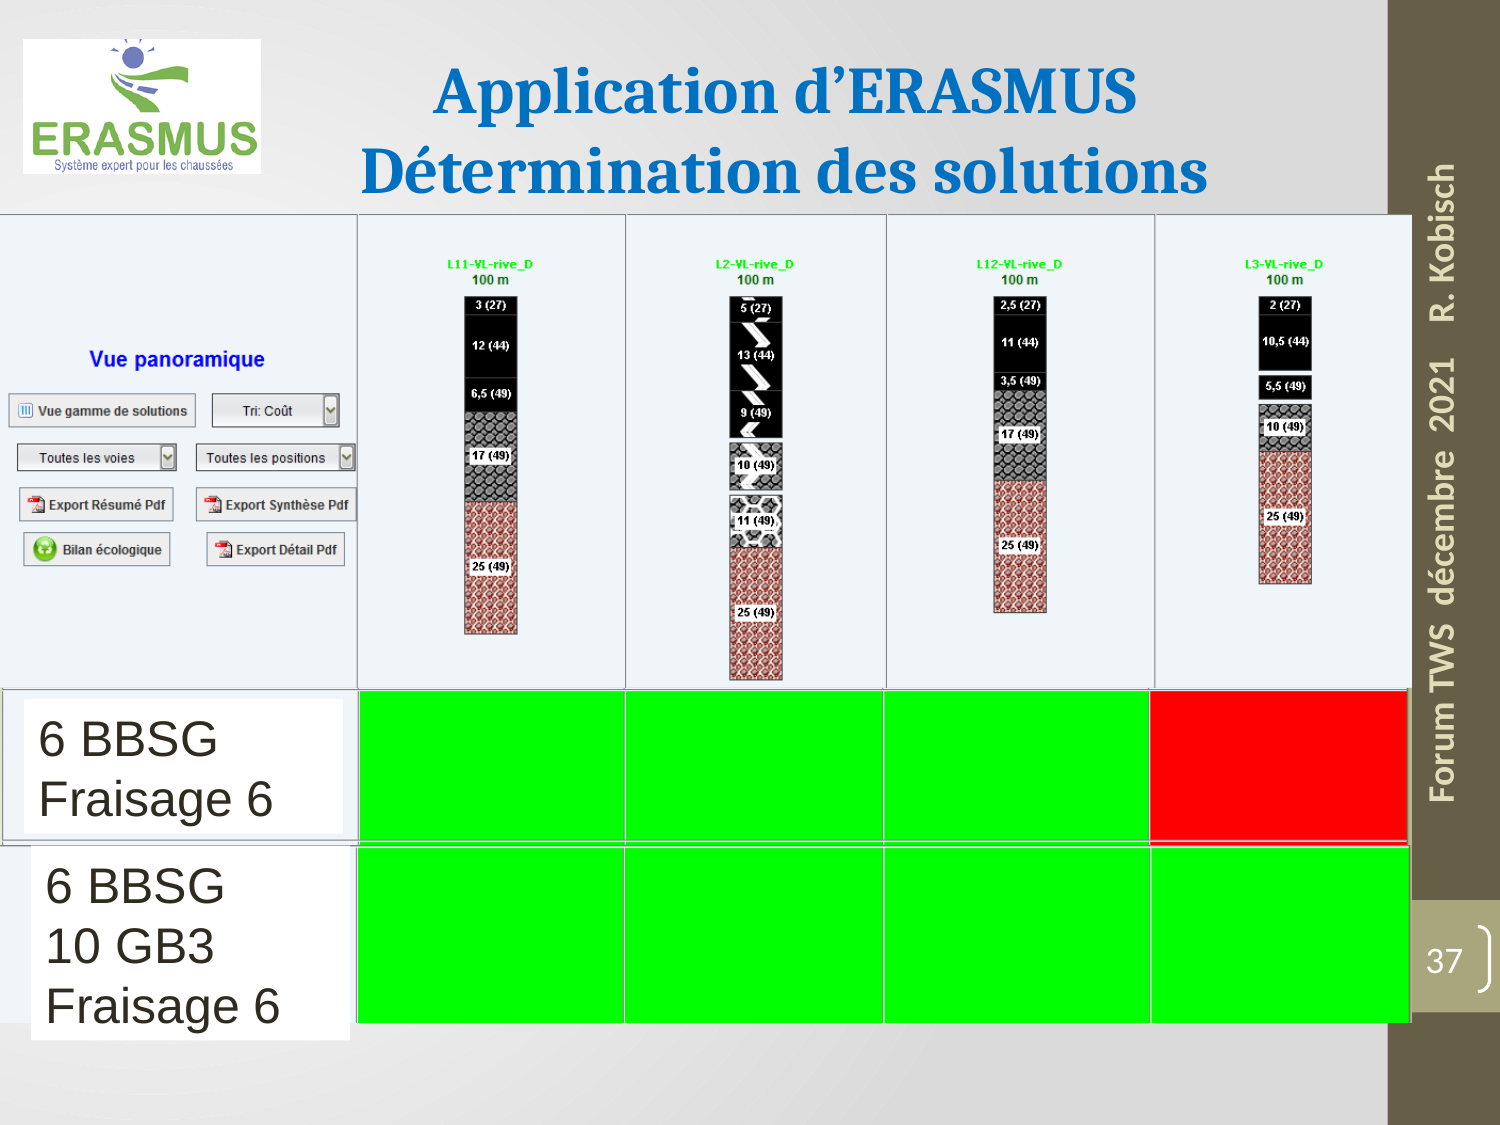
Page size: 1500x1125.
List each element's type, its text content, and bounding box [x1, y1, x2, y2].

picture [0, 214, 1412, 1023]
footer Forum TWS décembre 2021 R. Kobisch [1408, 78, 1469, 889]
text_box Application d’ERASMUS Détermination des solutions d’entretien [312, 39, 1258, 207]
picture [23, 38, 262, 175]
text_box 6 BBSG 10 GB3 Fraisage 6 [31, 1029, 351, 1041]
slide_number 37 [1424, 924, 1492, 994]
